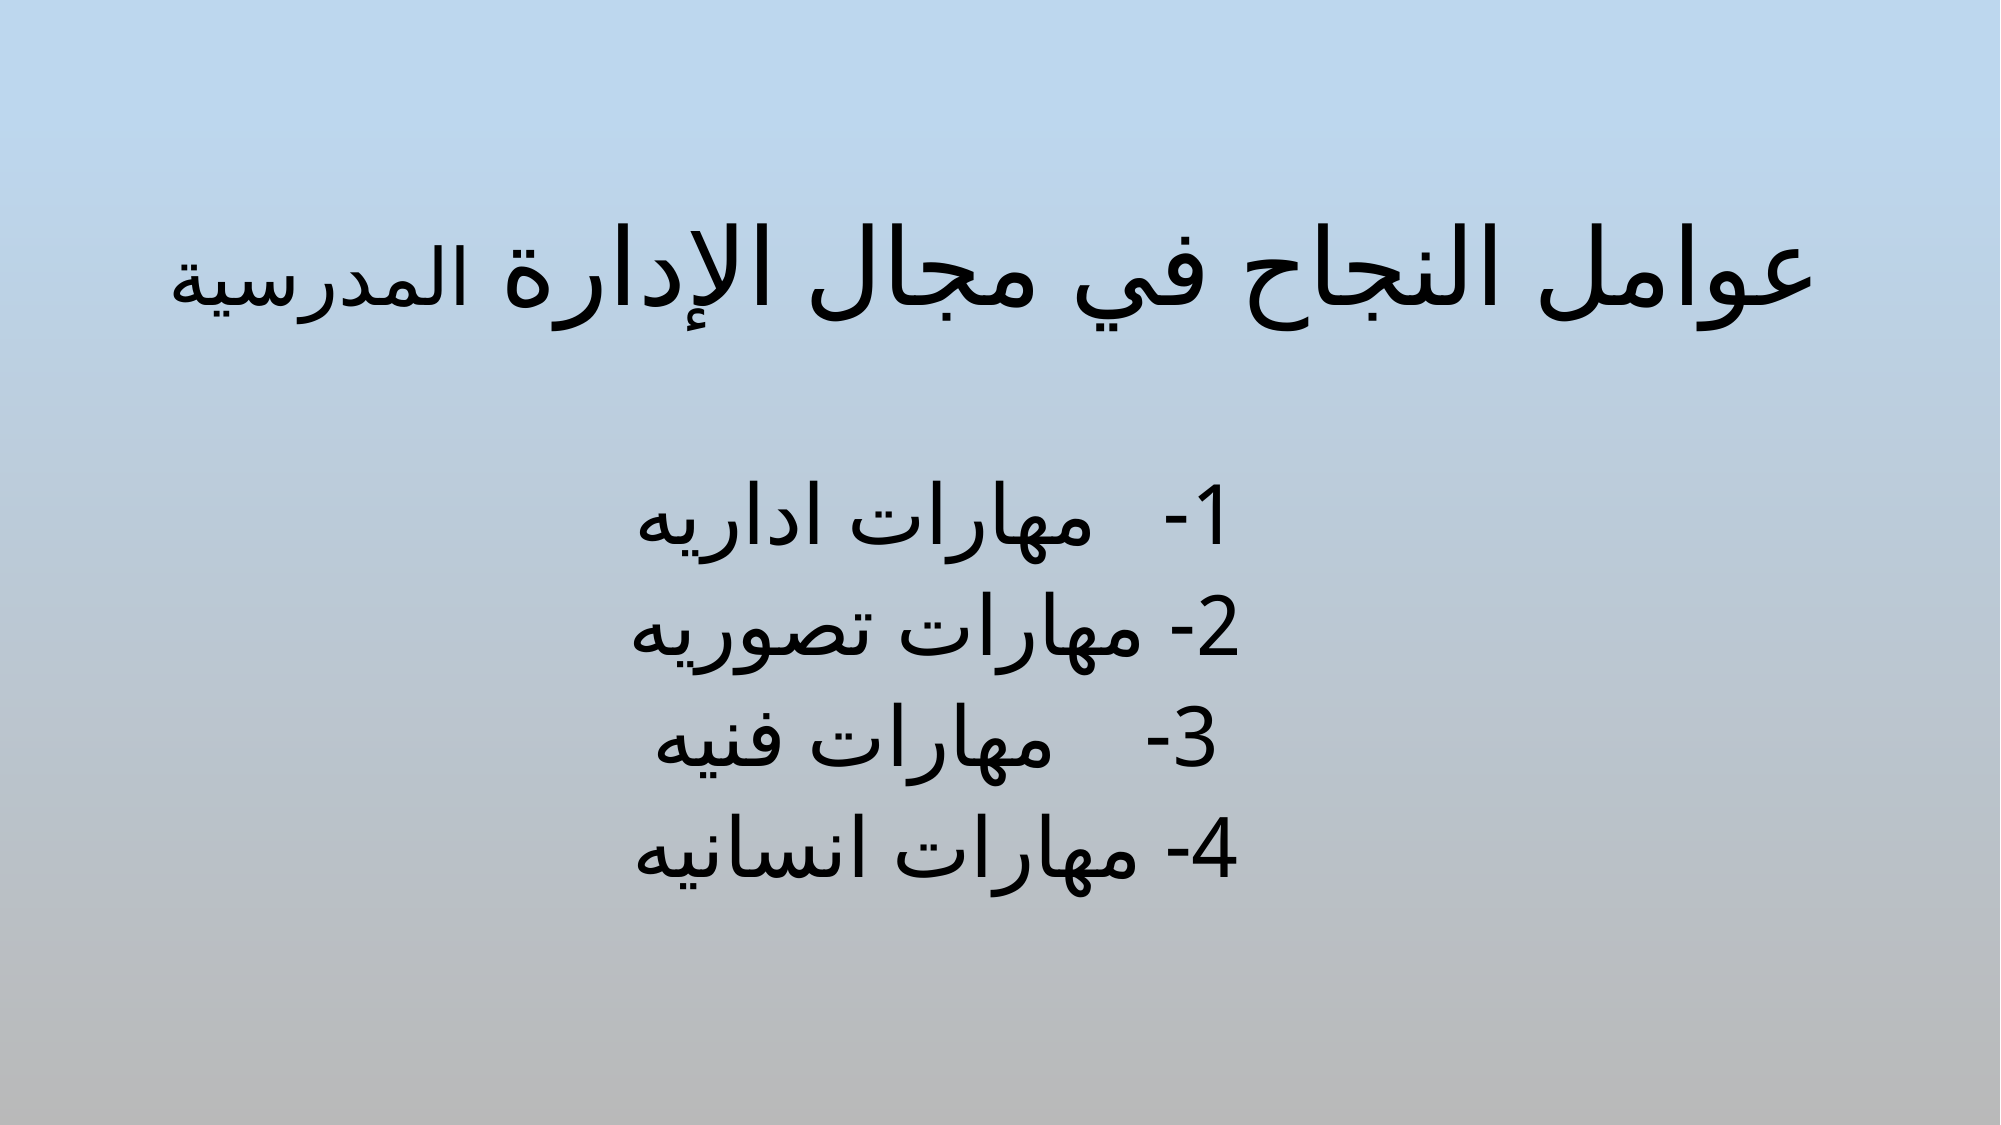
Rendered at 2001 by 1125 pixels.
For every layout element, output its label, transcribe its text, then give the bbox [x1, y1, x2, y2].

subtitle 1- مهارات اداريه 2- مهارات تصوريه 3- مهارات فنيه 4- مهارات انسانيه [394, 465, 1455, 887]
title عوامل النجاح في مجال الإدارة المدرسية [125, 147, 1846, 466]
